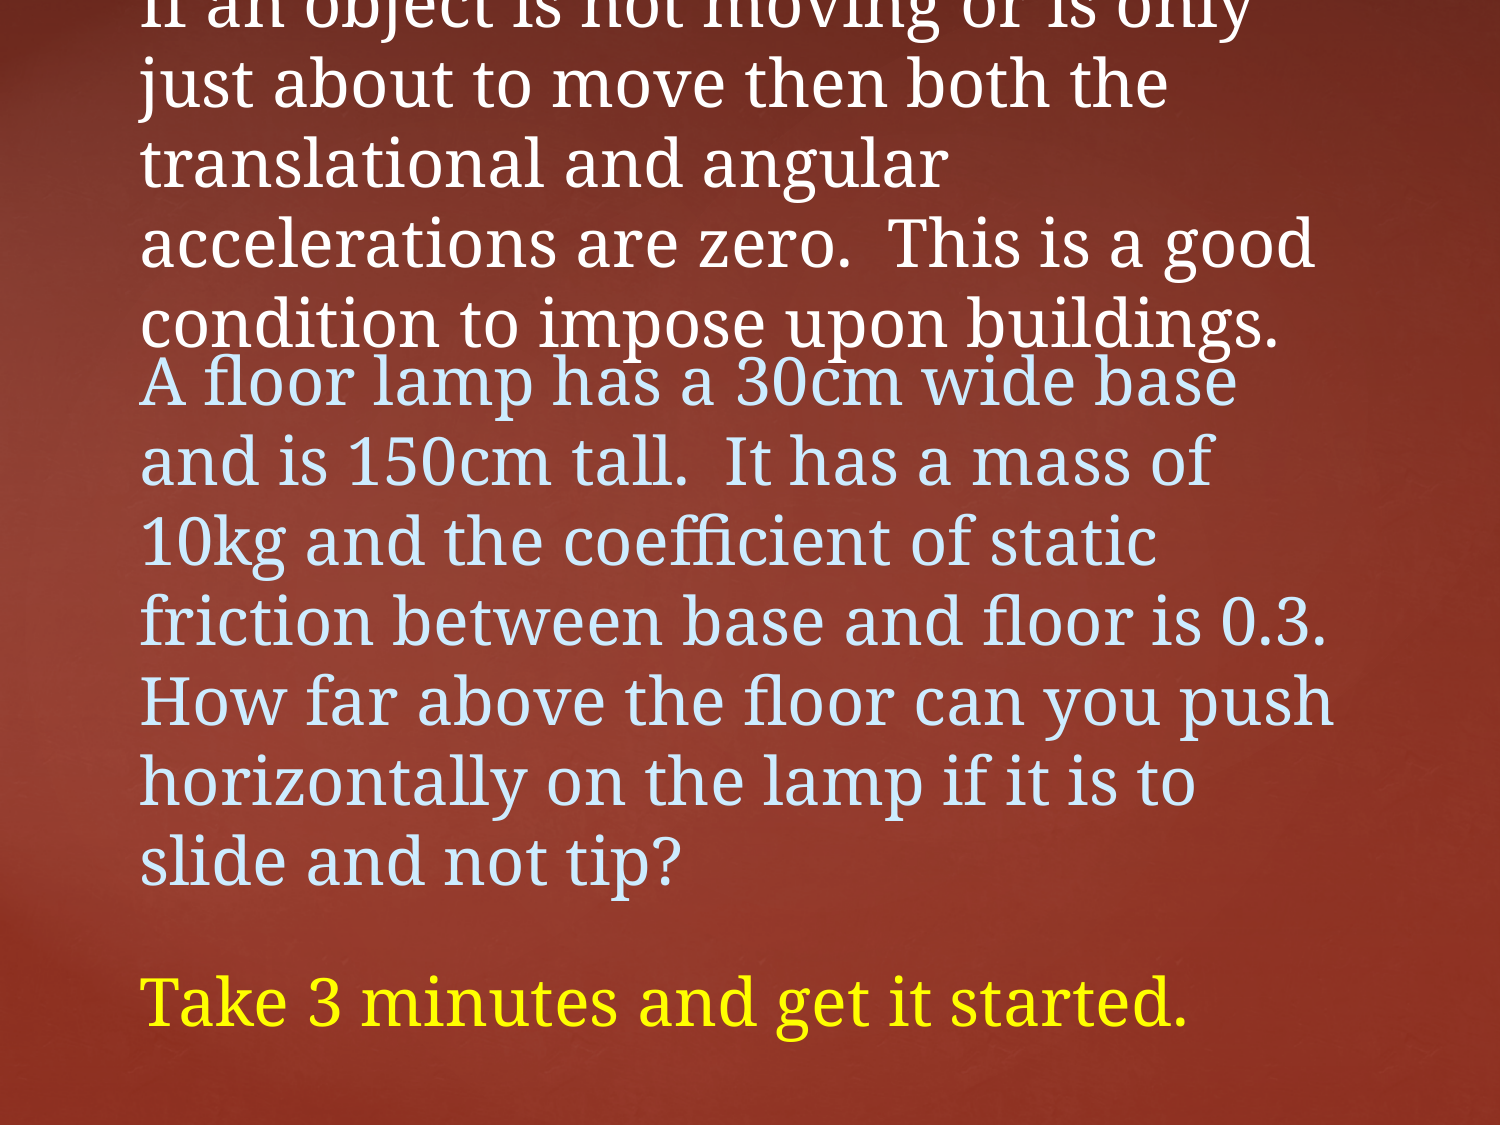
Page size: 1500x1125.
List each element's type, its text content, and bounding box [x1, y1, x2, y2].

text_box A floor lamp has a 30cm wide base and is 150cm tall. It has a mass of 10kg and the coefficient of static friction between base and floor is 0.3. How far above the floor can you push horizontally on the lamp if it is to slide and not tip? [124, 426, 1362, 907]
title If an object is not moving or is only just about to move then both the translational and angular accelerations are zero. This is a good condition to impose upon buildings. [124, 52, 1362, 369]
text_box Take 3 minutes and get it started. [124, 964, 1362, 1047]
